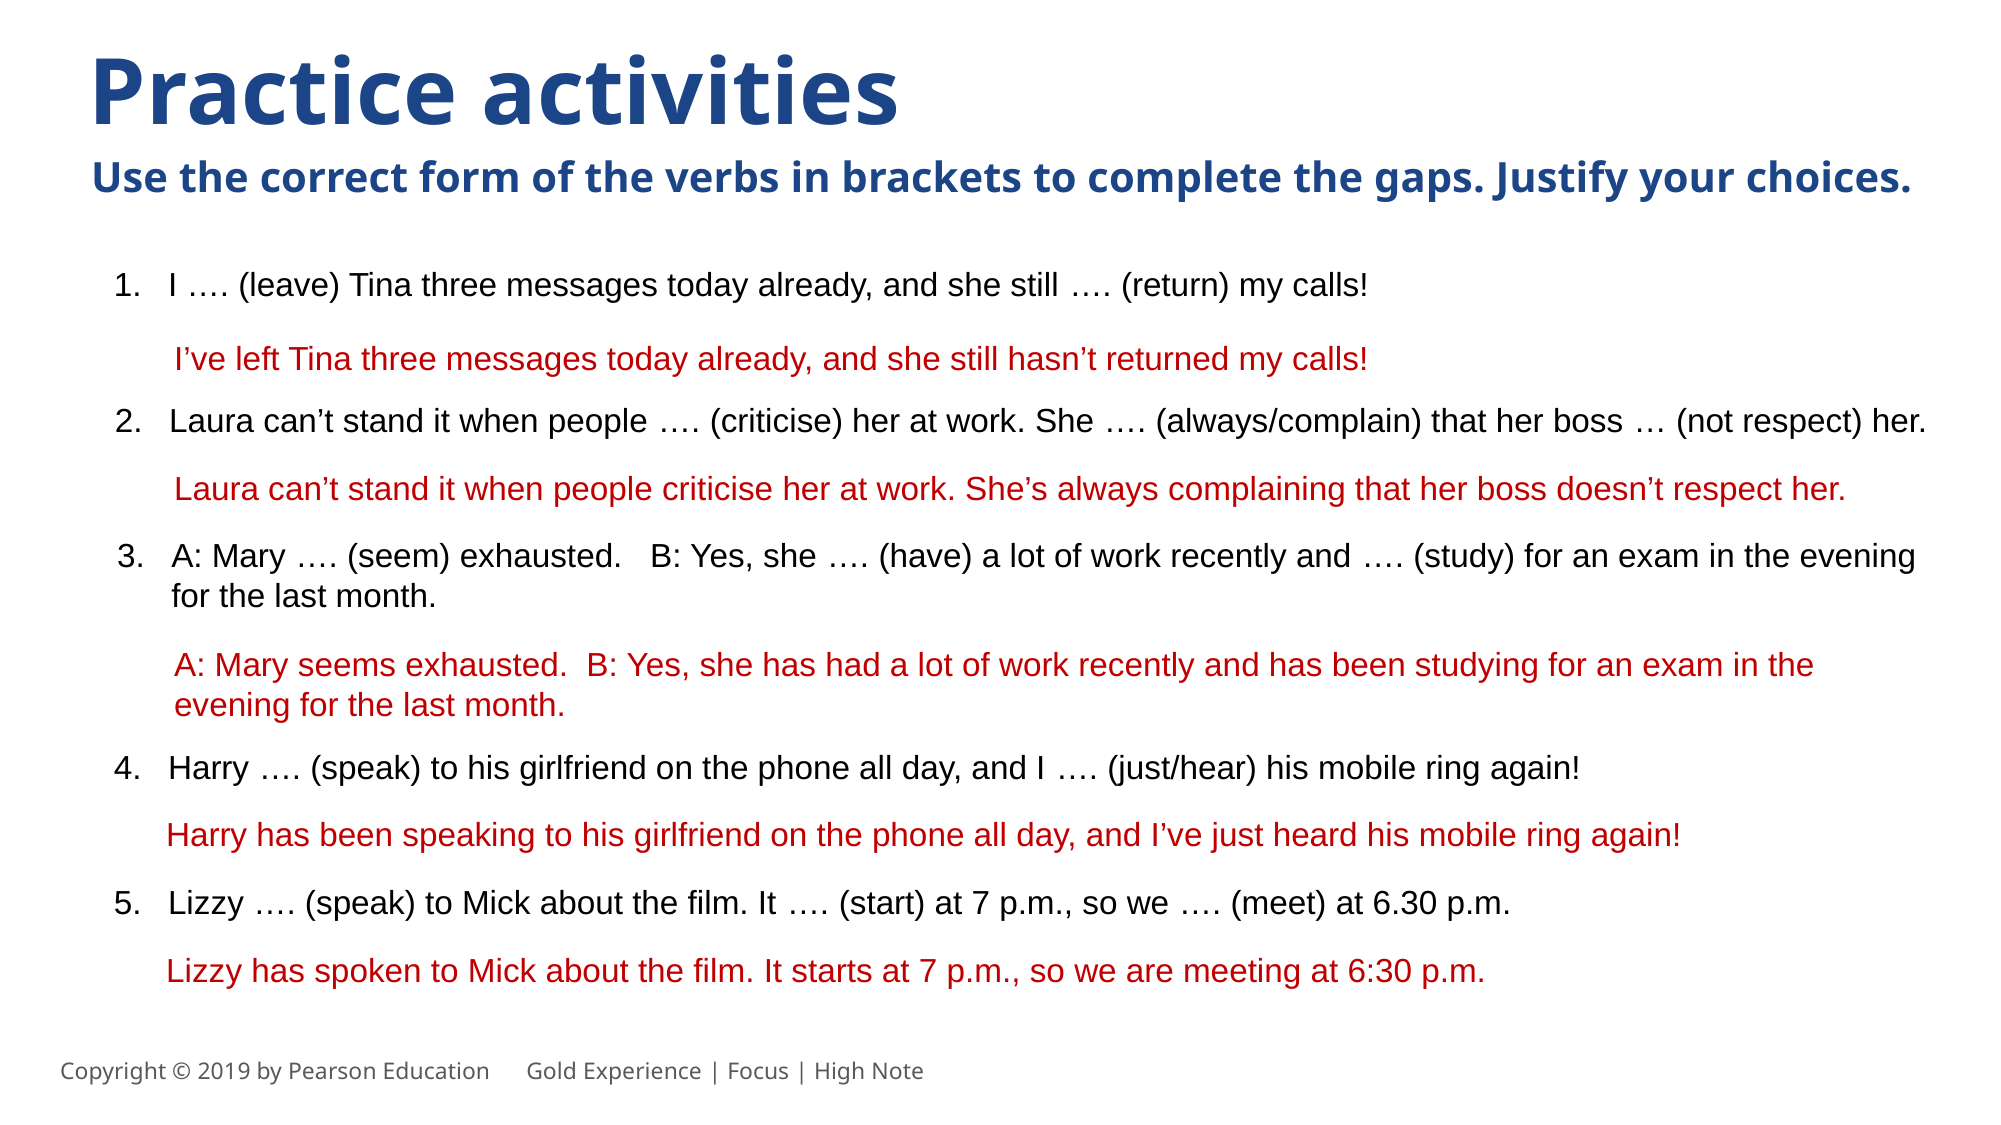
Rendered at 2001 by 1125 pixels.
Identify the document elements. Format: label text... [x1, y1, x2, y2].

text_box Harry has been speaking to his girlfriend on the phone all day, and I’ve just heard his mobile ring again! [150, 805, 1769, 862]
text_box Harry …. (speak) to his girlfriend on the phone all day, and I …. (just/hear) his mobile ring again! [78, 738, 1954, 807]
text_box A: Mary …. (seem) exhausted. B: Yes, she …. (have) a lot of work recently and …. (study) for an exam in the evening for the last month. [81, 526, 1957, 617]
text_box I …. (leave) Tina three messages today already, and she still …. (return) my calls! [78, 256, 1954, 325]
text_box Laura can’t stand it when people …. (criticise) her at work. She …. (always/complain) that her boss … (not respect) her. [79, 391, 1955, 460]
text_box I’ve left Tina three messages today already, and she still hasn’t returned my calls! [159, 329, 1733, 386]
text_box Lizzy …. (speak) to Mick about the film. It …. (start) at 7 p.m., so we …. (meet) at 6.30 p.m. [78, 873, 1954, 942]
text_box Laura can’t stand it when people criticise her at work. She’s always complaining that her boss doesn’t respect her. [159, 459, 1893, 549]
text_box Practice activities [73, 37, 1181, 169]
text_box Lizzy has spoken to Mick about the film. It starts at 7 p.m., so we are meeting at 6:30 p.m. [150, 941, 1725, 997]
text_box Use the correct form of the verbs in brackets to complete the gaps. Justify your choices. [76, 148, 1960, 217]
footer Copyright © 2019 by Pearson Education Gold Experience | Focus | High Note [45, 1040, 1084, 1101]
text_box A: Mary seems exhausted. B: Yes, she has had a lot of work recently and has been studying for an exam in the evening for the last month. [159, 635, 1911, 726]
